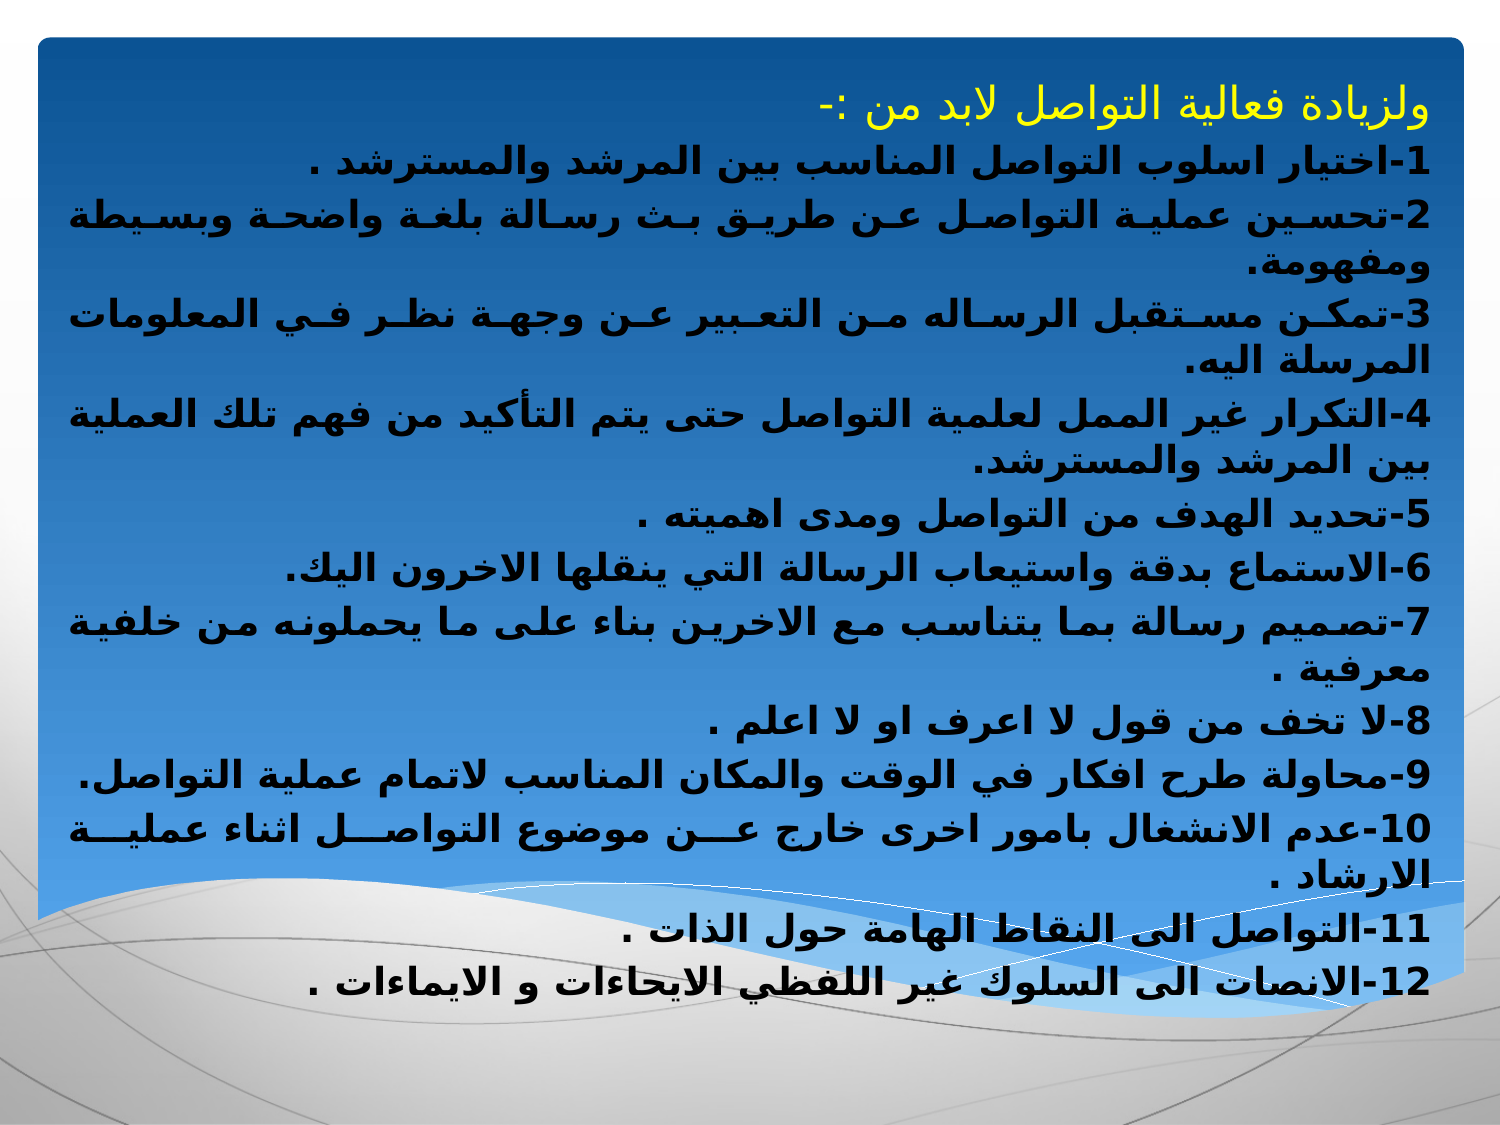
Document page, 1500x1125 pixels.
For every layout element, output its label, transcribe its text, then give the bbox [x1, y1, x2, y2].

subtitle ولزيادة فعالية التواصل لابد من :- 1- اختيار اسلوب التواصل المناسب بين المرشد والمسترشد . 2- تحسين عملية التواصل عن طريق بث رسالة بلغة واضحة وبسيطة ومفهومة. 3- تمكن مستقبل الرساله من التعبير عن وجهة نظر في المعلومات المرسلة اليه. 4- التكرار غير الممل لعلمية التواصل حتى يتم التأكيد من فهم تلك العملية بين المرشد والمسترشد. 5- تحديد الهدف من التواصل ومدى اهميته . 6- الاستماع بدقة واستيعاب الرسالة التي ينقلها الاخرون اليك. 7- تصميم رسالة بما يتناسب مع الاخرين بناء على ما يحملونه من خلفية معرفية . 8- لا تخف من قول لا اعرف او لا اعلم . 9- محاولة طرح افكار في الوقت والمكان المناسب لاتمام عملية التواصل. 10-عدم الانشغال بامور اخرى خارج عن موضوع التواصل اثناء عملية الارشاد . 11-التواصل الى النقاط الهامة حول الذات . 12-الانصات الى السلوك غير اللفظي الايحاءات و الايماءات . [53, 66, 1447, 1071]
